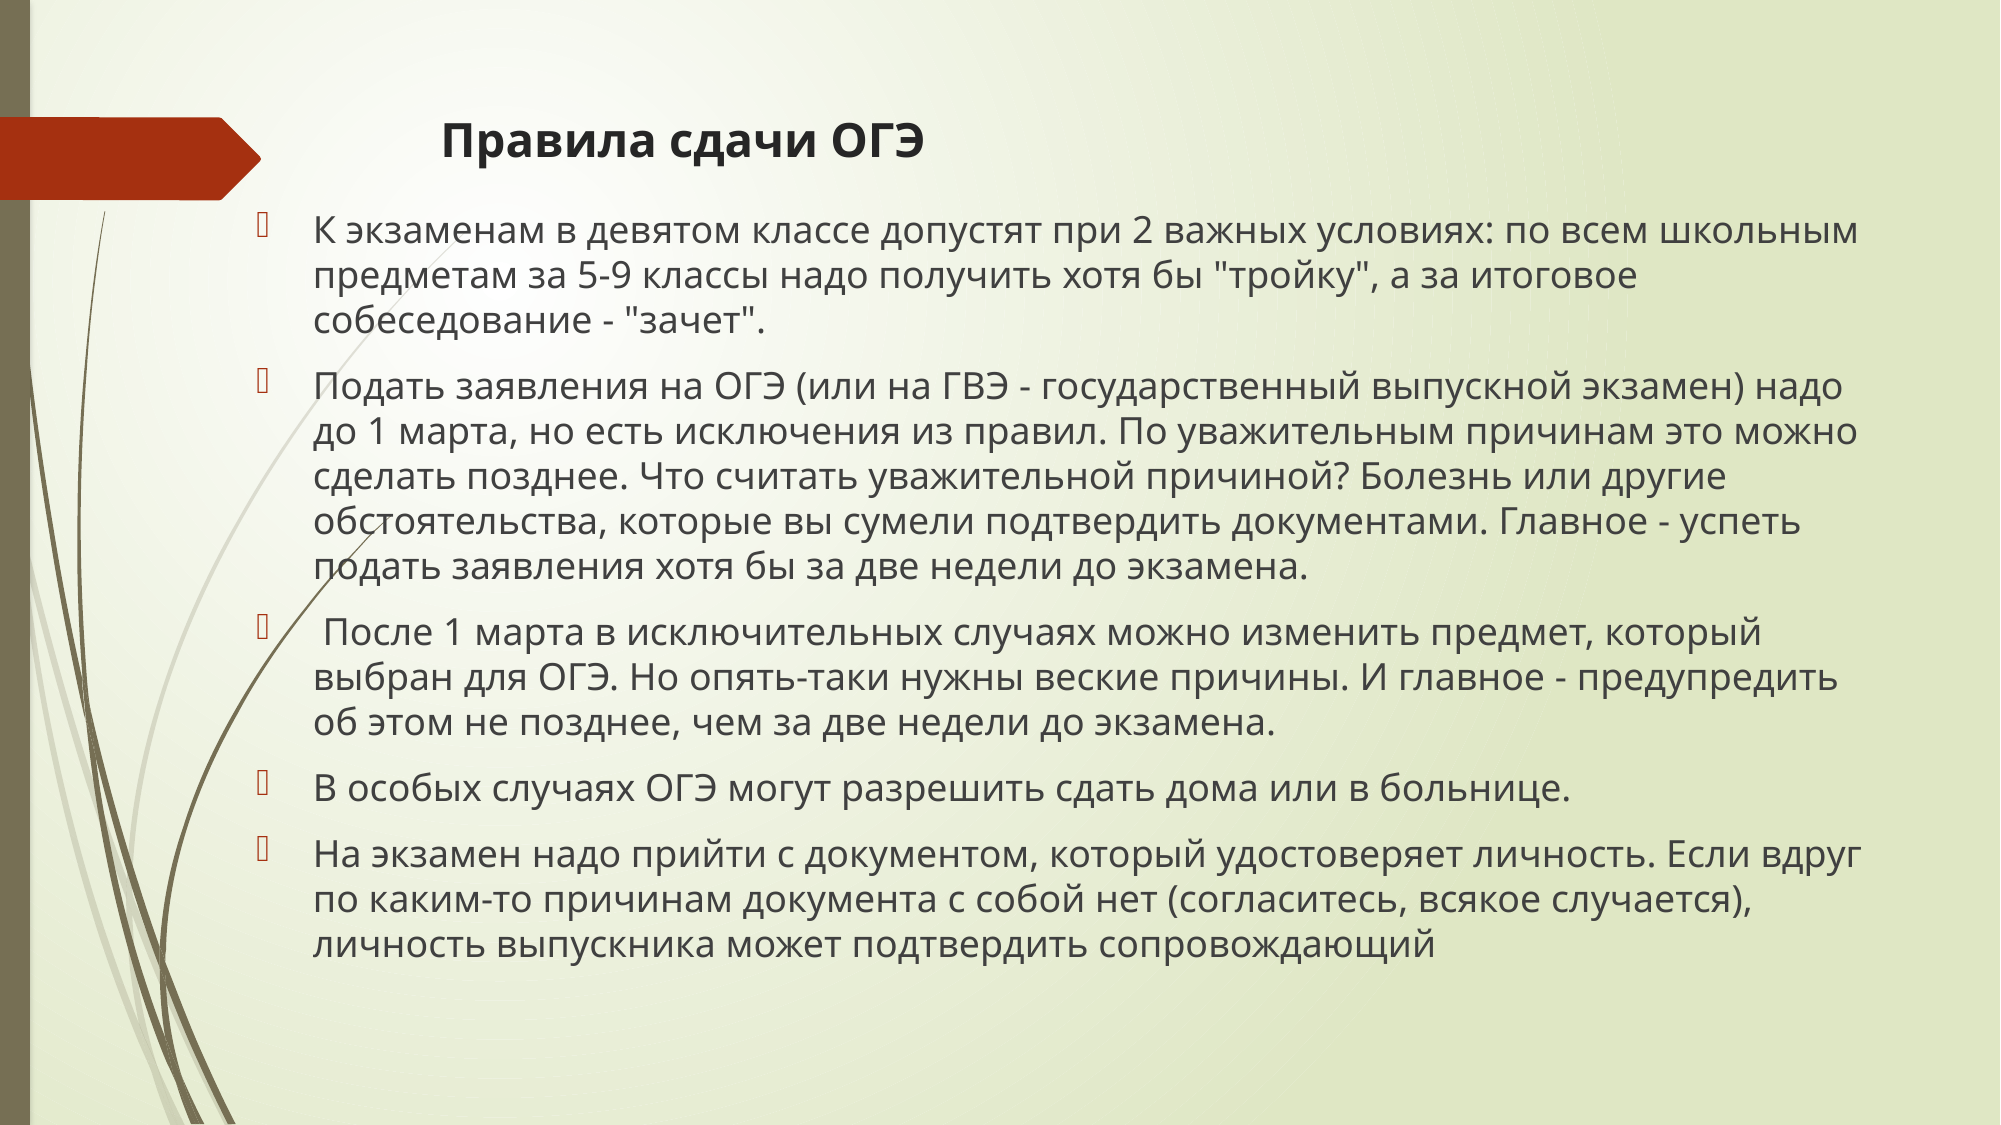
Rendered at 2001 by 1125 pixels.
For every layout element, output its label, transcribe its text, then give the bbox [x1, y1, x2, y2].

list К экзаменам в девятом классе допустят при 2 важных условиях: по всем школьным предметам за 5-9 классы надо получить хотя бы "тройку", а за итоговое собеседование - "зачет". Подать заявления на ОГЭ (или на ГВЭ - государственный выпускной экзамен) надо до 1 марта, но есть исключения из правил. По уважительным причинам это можно сделать позднее. Что считать уважительной причиной? Болезнь или другие обстоятельства, которые вы сумели подтвердить документами. Главное - успеть подать заявления хотя бы за две недели до экзамена. После 1 марта в исключительных случаях можно изменить предмет, который выбран для ОГЭ. Но опять-таки нужны веские причины. И главное - предупредить об этом не позднее, чем за две недели до экзамена. В особых случаях ОГЭ могут разрешить сдать дома или в больнице. На экзамен надо прийти с документом, который удостоверяет личность. Если вдруг по каким-то причинам документа с собой нет (согласитесь, всякое случается), личность выпускника может подтвердить сопровождающий [241, 198, 1888, 1093]
title Правила сдачи ОГЭ [425, 102, 1888, 198]
